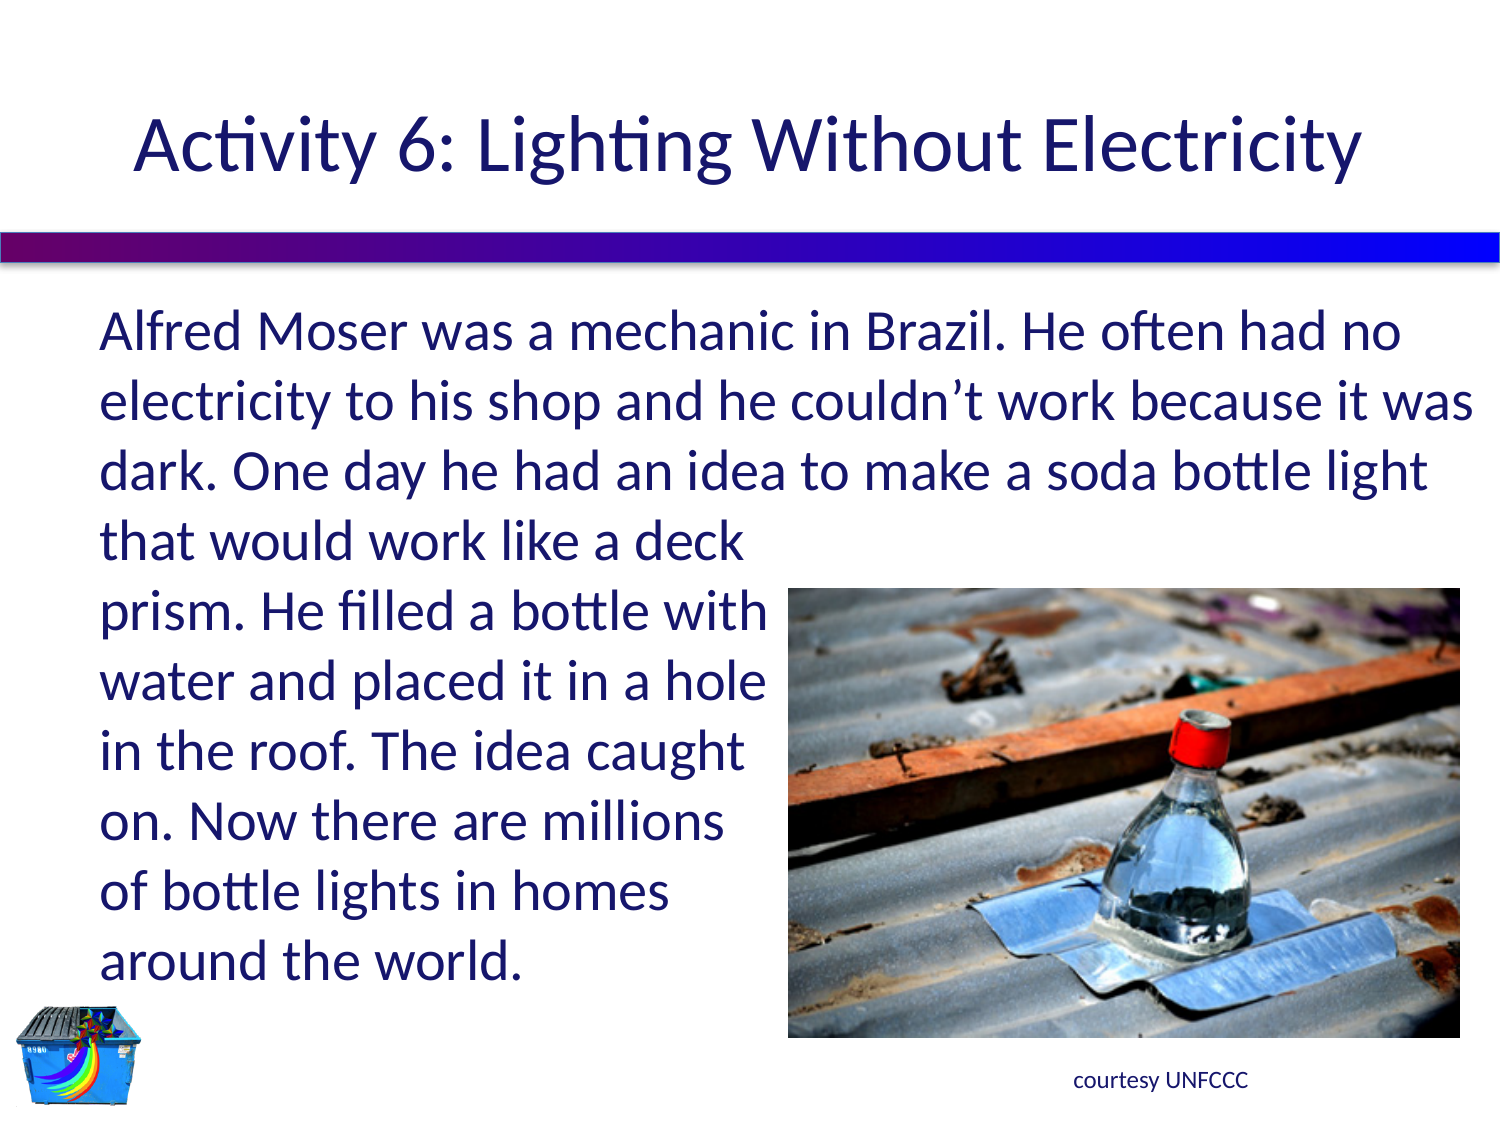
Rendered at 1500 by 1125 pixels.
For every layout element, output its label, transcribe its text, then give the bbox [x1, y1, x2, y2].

picture [788, 587, 1460, 1038]
title Activity 6: Lighting Without Electricity [75, 45, 1425, 233]
picture [14, 1004, 143, 1107]
text_box courtesy UNFCCC [1058, 1055, 1281, 1101]
text_box Alfred Moser was a mechanic in Brazil. He often had no electricity to his shop and he couldn’t work because it was dark. One day he had an idea to make a soda bottle light that would work like a deck prism. He filled a bottle with water and placed it in a hole in the roof. The idea caught on. Now there are millions of bottle lights in homes around the world. [84, 284, 1490, 1070]
